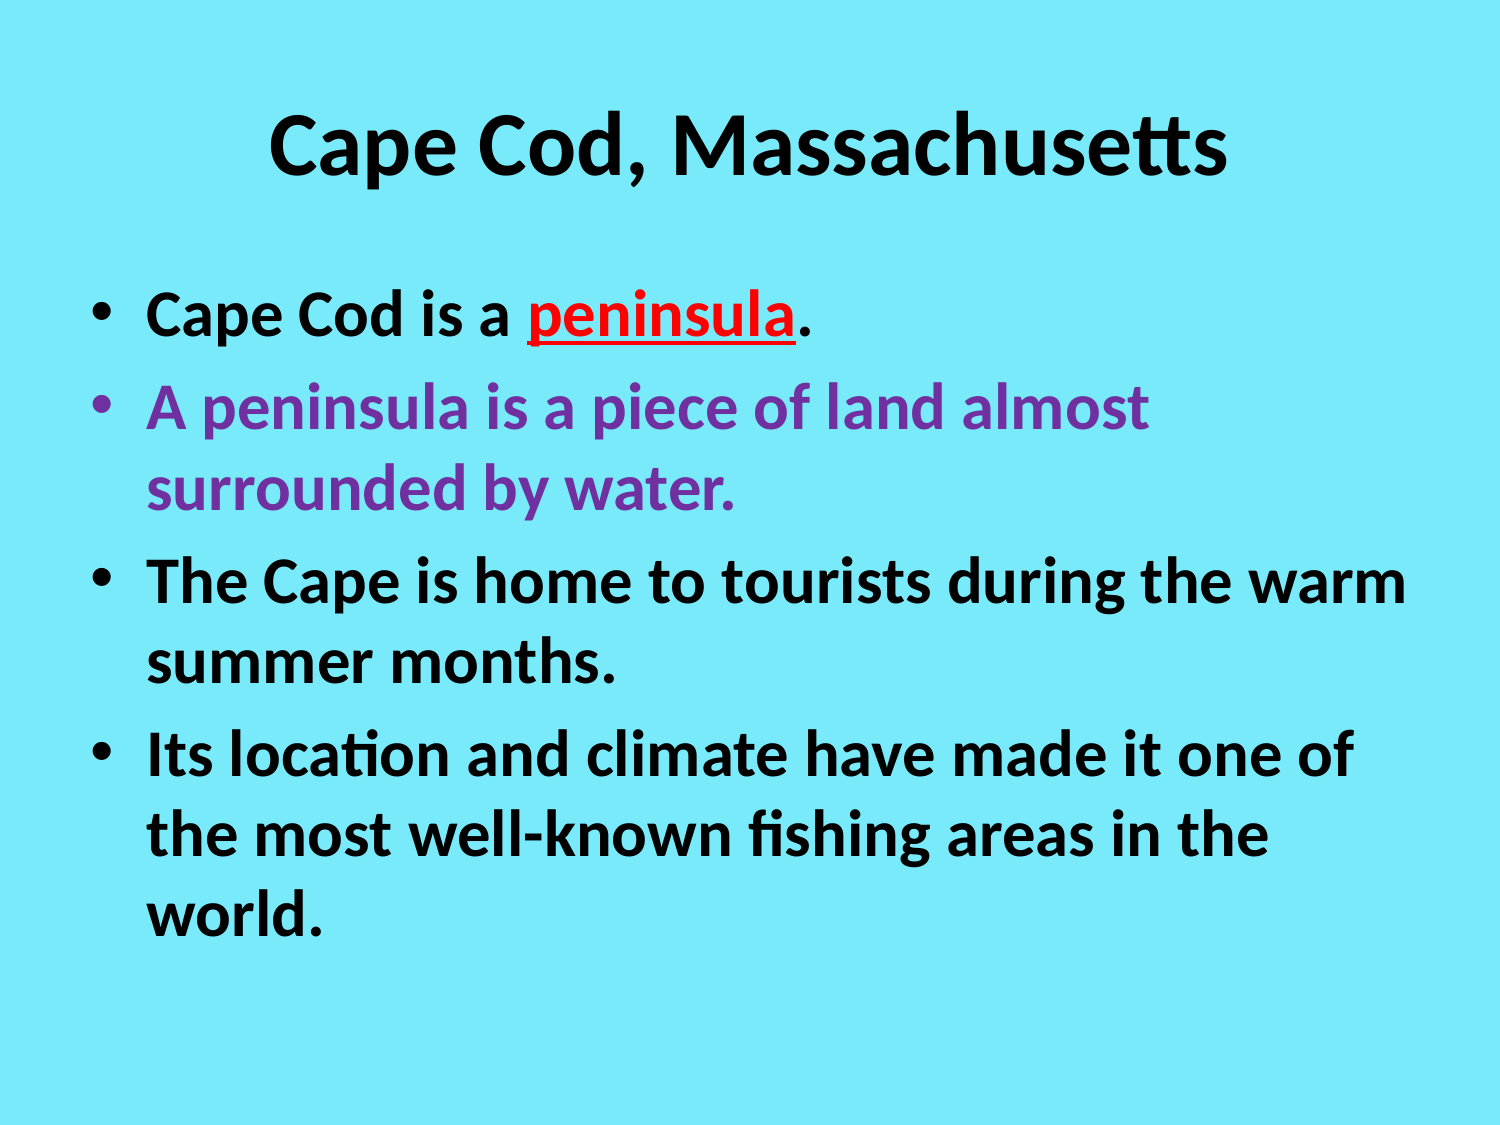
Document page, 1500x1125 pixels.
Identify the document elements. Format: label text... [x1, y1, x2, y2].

title Cape Cod, Massachusetts [74, 44, 1426, 233]
list Cape Cod is a peninsula. A peninsula is a piece of land almost surrounded by water. The Cape is home to tourists during the warm summer months. Its location and climate have made it one of the most well-known fishing areas in the world. [74, 262, 1426, 1006]
